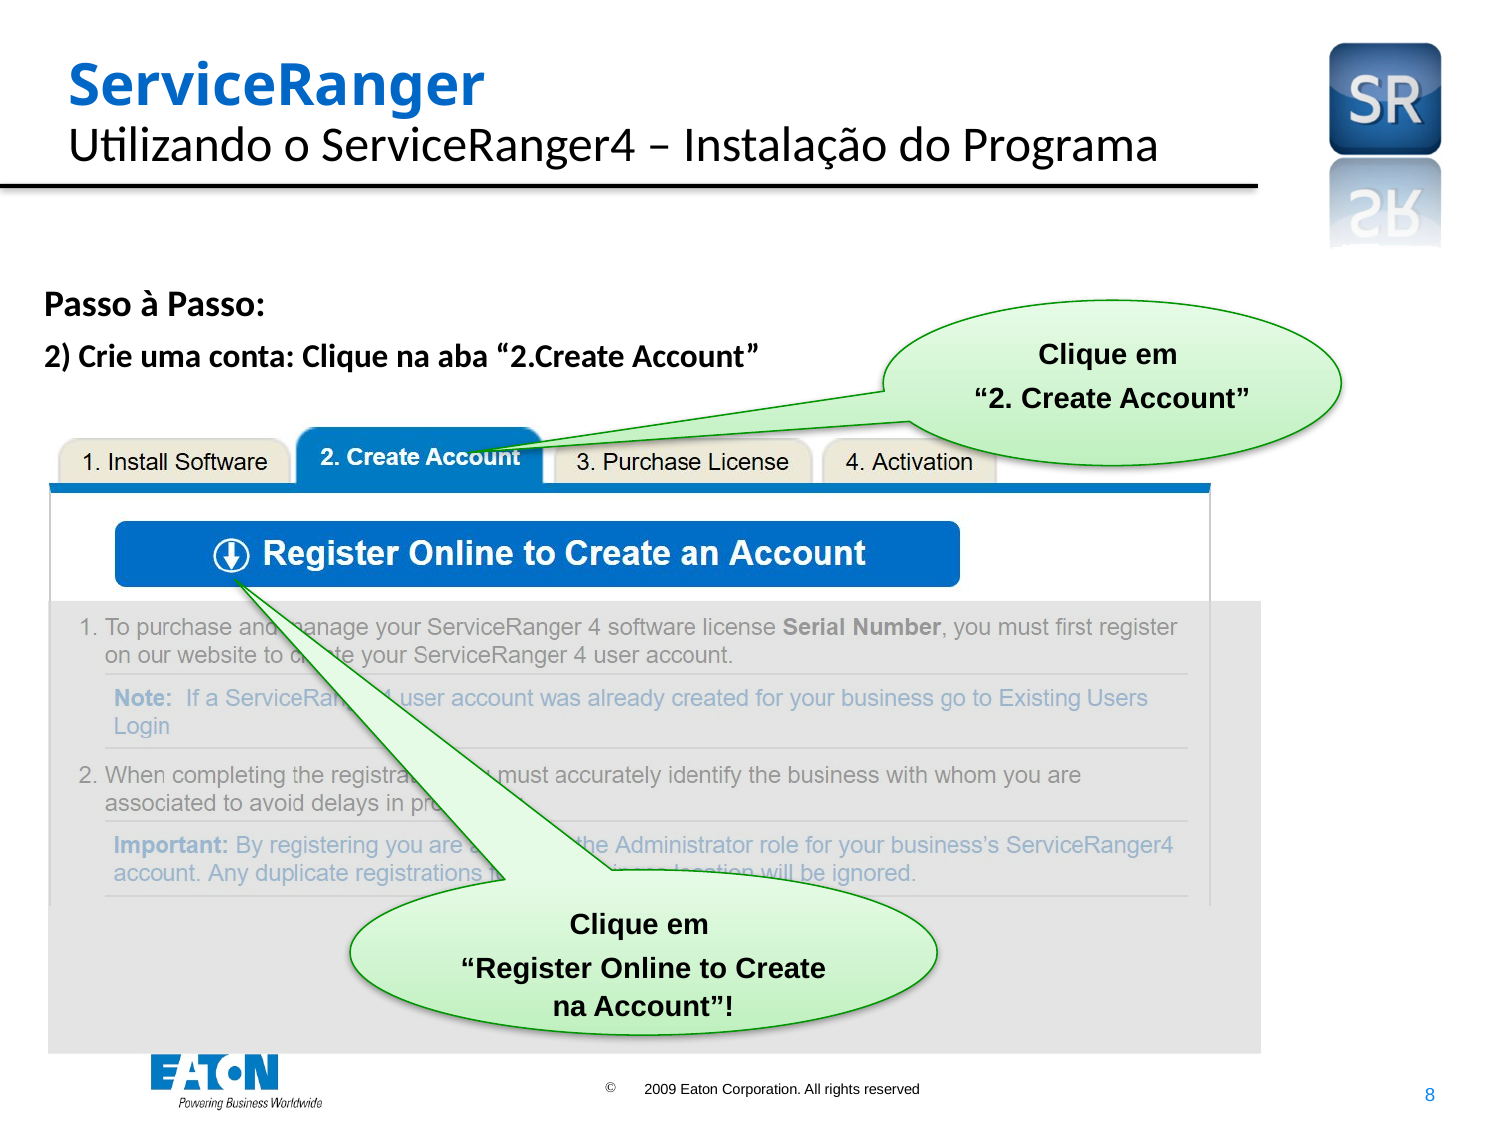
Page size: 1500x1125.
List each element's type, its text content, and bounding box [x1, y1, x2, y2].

title ServiceRanger Utilizando o ServiceRanger4 – Instalação do Programa [53, 0, 1354, 180]
text_box Clique em “Register Online to Create na Account”! [349, 914, 938, 1036]
text_box [48, 600, 1261, 1054]
text_box Passo à Passo: 2) Crie uma conta: Clique na aba “2.Create Account” [29, 267, 1447, 446]
picture [32, 401, 1212, 906]
picture [142, 1054, 330, 1118]
text_box Clique em “2. Create Account” [818, 299, 1343, 458]
